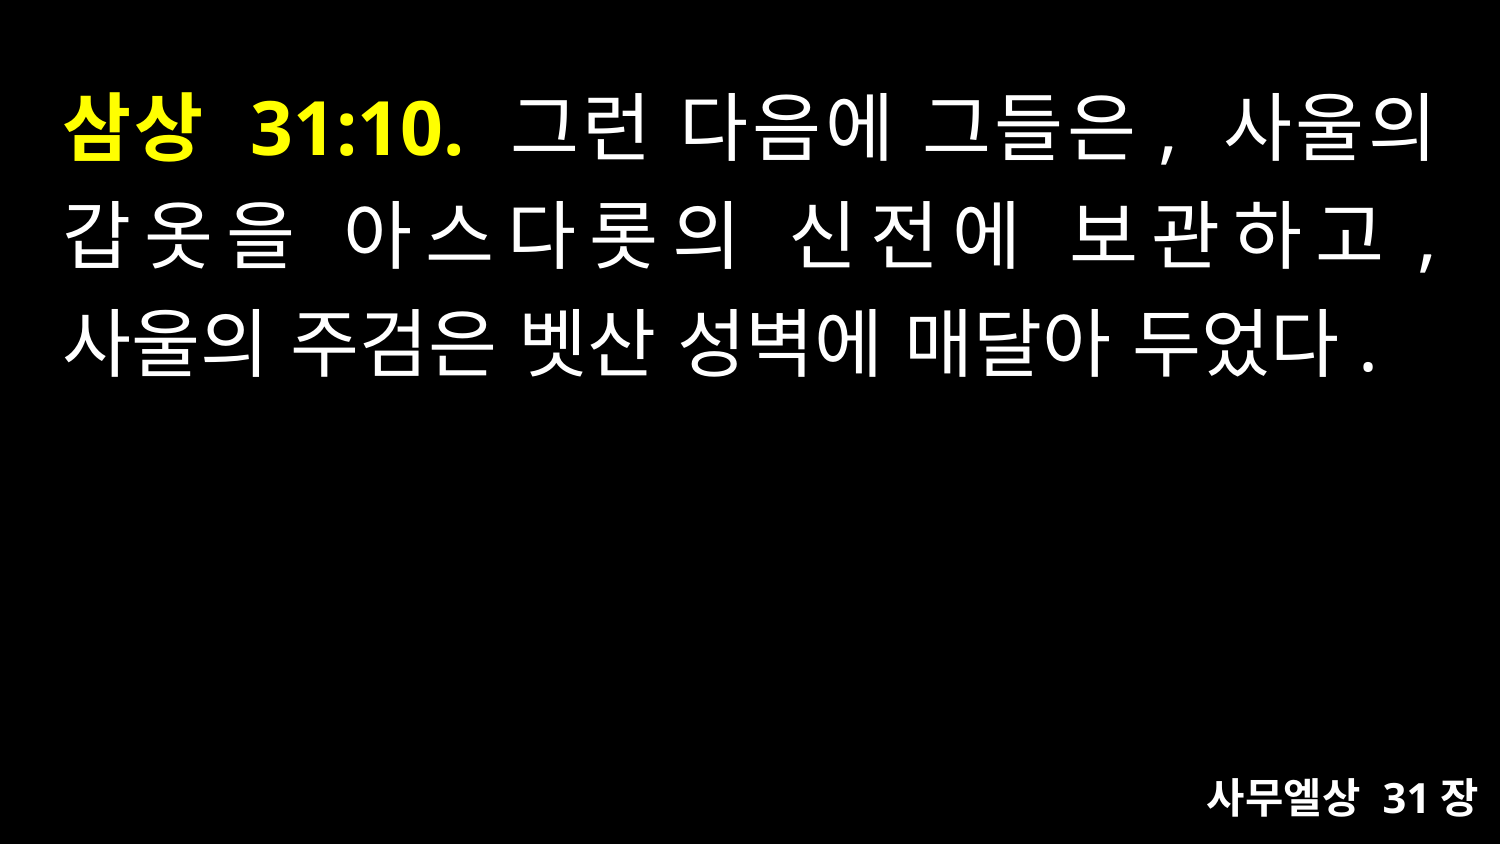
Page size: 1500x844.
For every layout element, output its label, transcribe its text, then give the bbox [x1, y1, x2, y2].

subtitle 사무엘상 31장 [916, 770, 1500, 844]
title 삼상 31:10. 그런 다음에 그들은, 사울의 갑옷을 아스다롯의 신전에 보관하고, 사울의 주검은 벳산 성벽에 매달아 두었다. [0, 0, 1500, 844]
